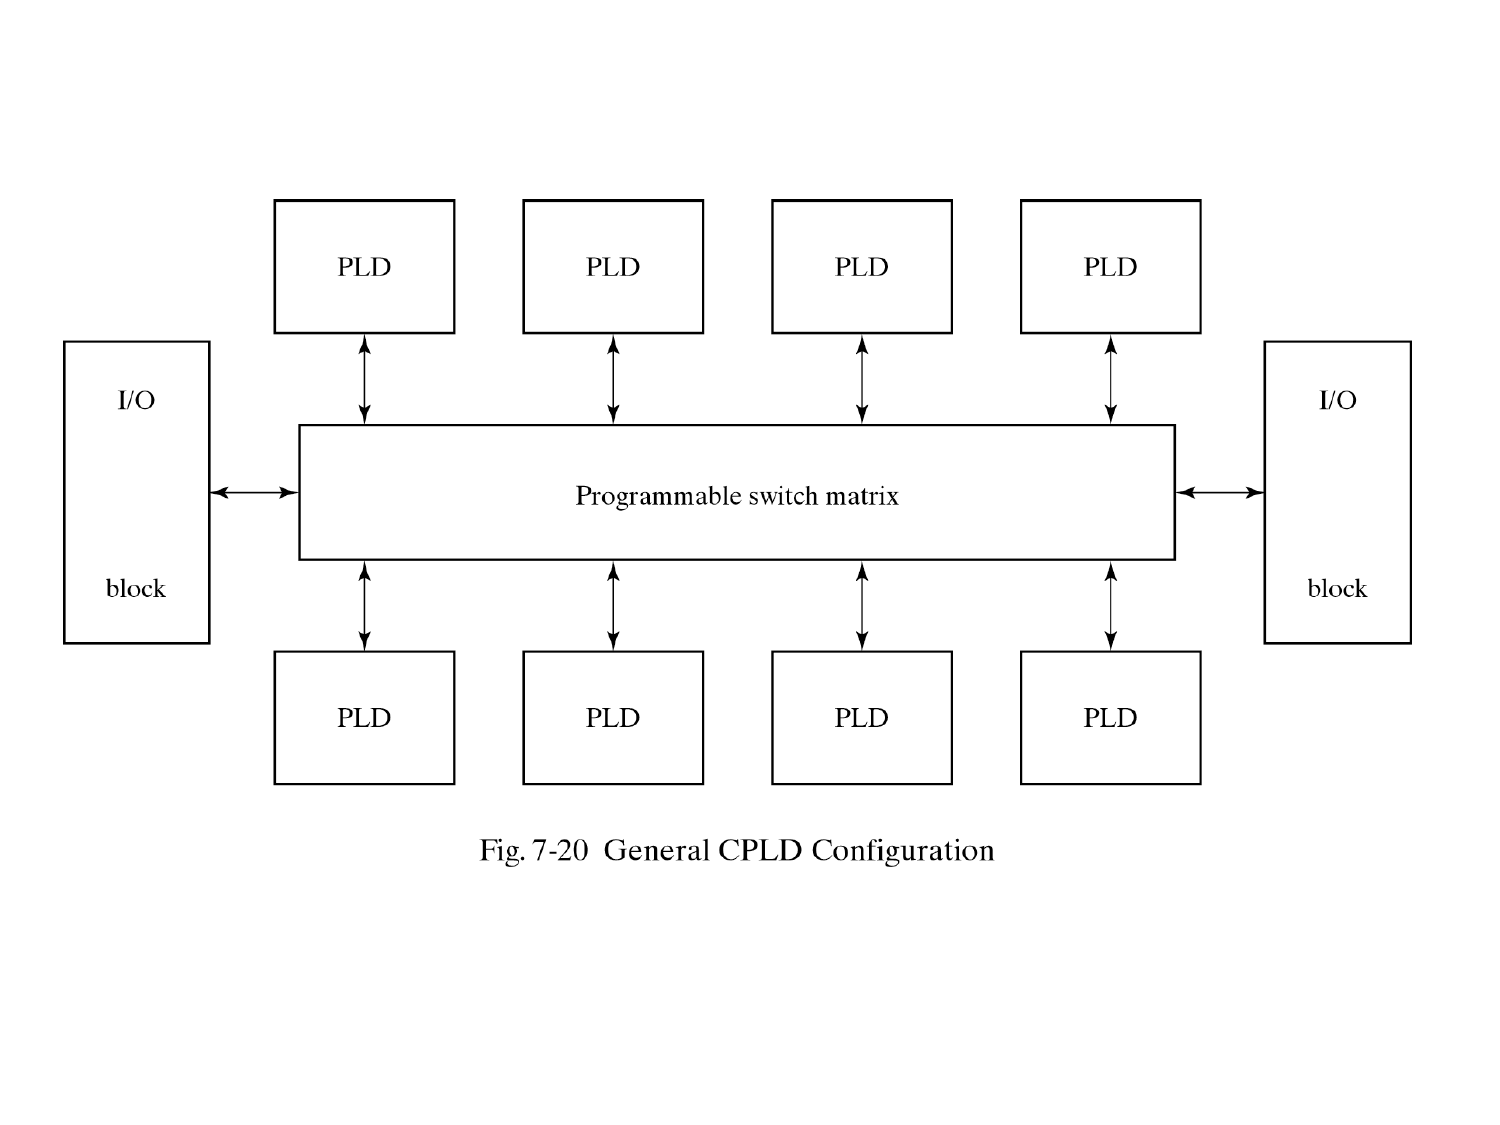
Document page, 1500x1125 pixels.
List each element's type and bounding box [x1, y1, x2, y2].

picture [62, 199, 1413, 868]
